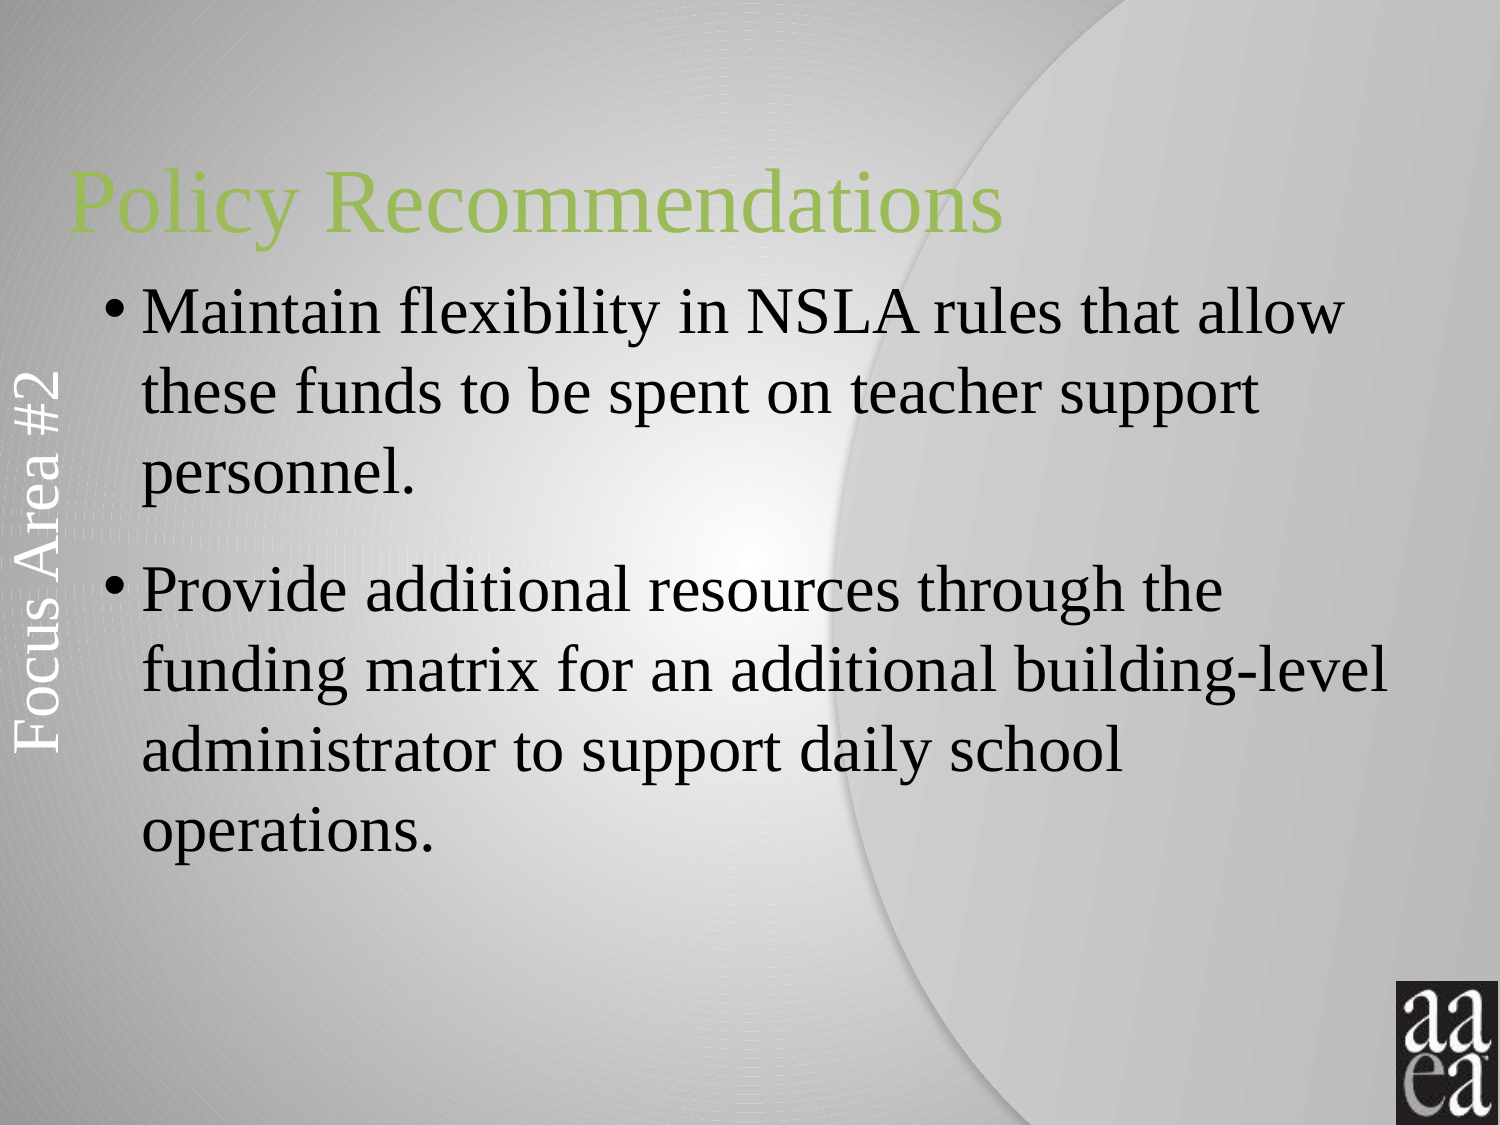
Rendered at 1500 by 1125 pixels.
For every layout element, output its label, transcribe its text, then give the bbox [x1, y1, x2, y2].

list Maintain flexibility in NSLA rules that allow these funds to be spent on teacher support personnel. Provide additional resources through the funding matrix for an additional building-level administrator to support daily school operations. [51, 252, 1449, 1000]
text_box Focus Area #2 [0, 140, 77, 985]
title Policy Recommendations [51, 125, 1449, 220]
picture [1396, 981, 1498, 1125]
